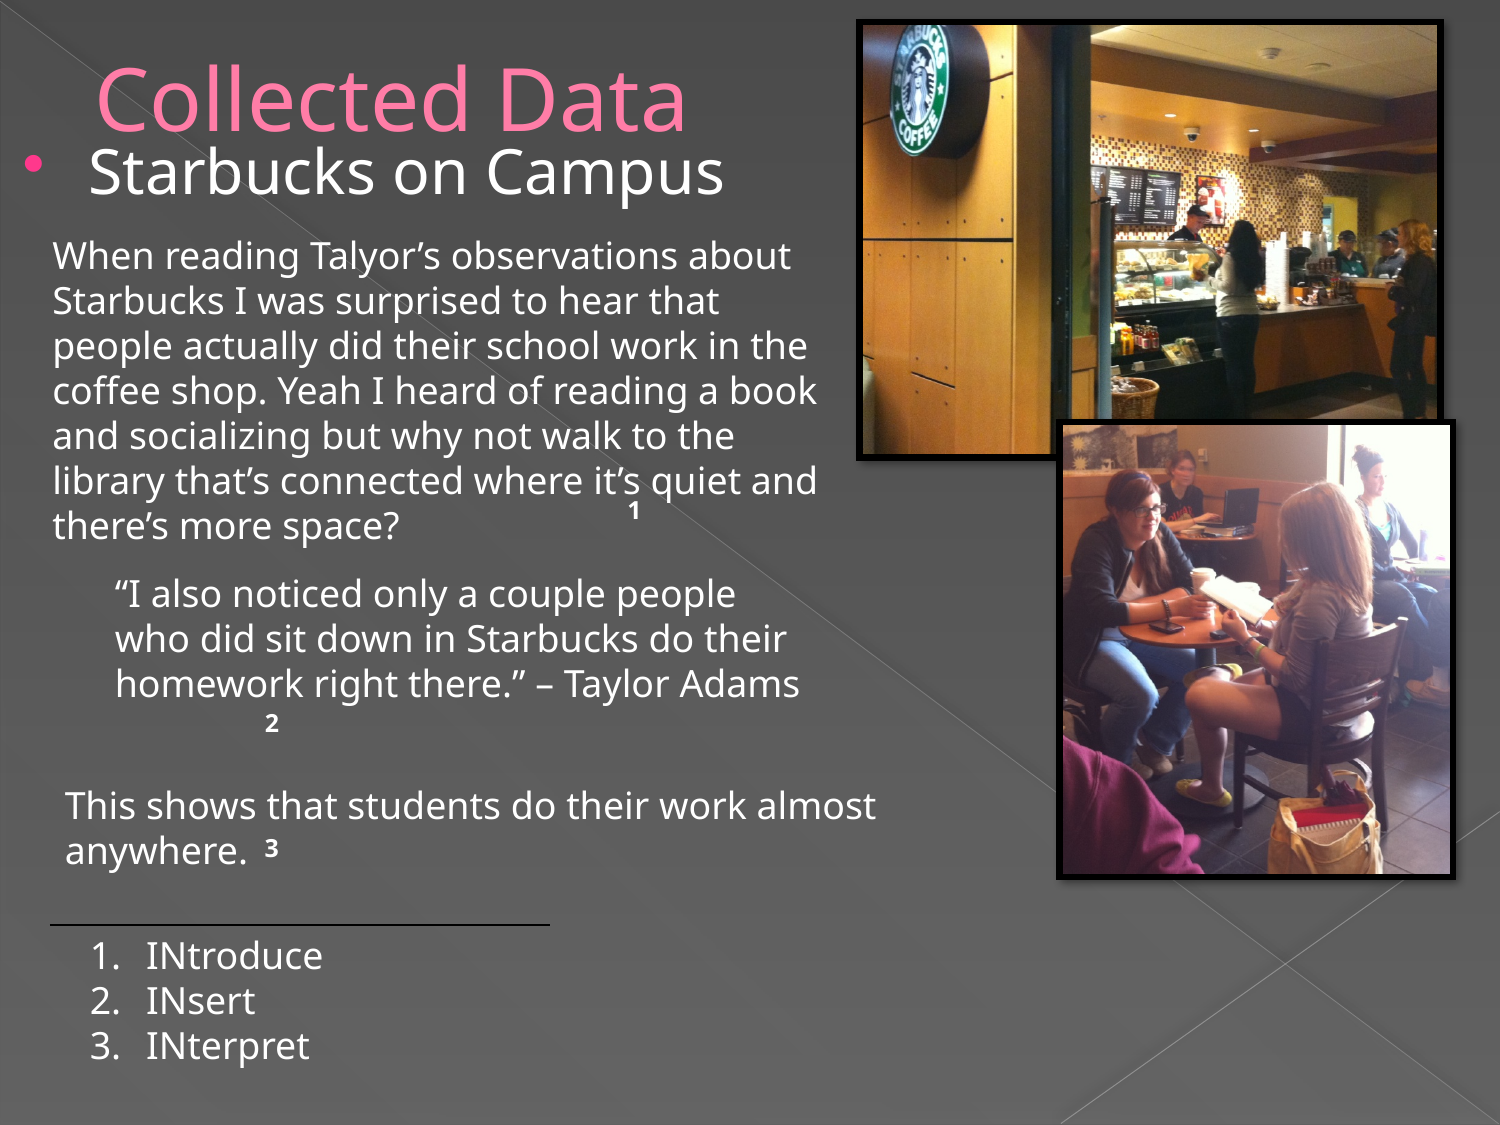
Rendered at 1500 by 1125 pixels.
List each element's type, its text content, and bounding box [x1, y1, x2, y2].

title Collected Data [0, 0, 800, 125]
text_box This shows that students do their work almost anywhere. [49, 774, 1038, 880]
text_box When reading Talyor’s observations about Starbucks I was surprised to hear that people actually did their school work in the coffee shop. Yeah I heard of reading a book and socializing but why not walk to the library that’s connected where it’s quiet and there’s more space? [37, 224, 838, 555]
text_box 3 [249, 825, 313, 870]
text_box INtroduce INsert INterpret [74, 927, 513, 1075]
text_box 2 [249, 699, 350, 745]
text_box “I also noticed only a couple people who did sit down in Starbucks do their homework right there.” – Taylor Adams [99, 562, 825, 713]
picture [862, 24, 1451, 874]
list Starbucks on Campus [0, 125, 852, 279]
text_box 1 [612, 487, 713, 533]
